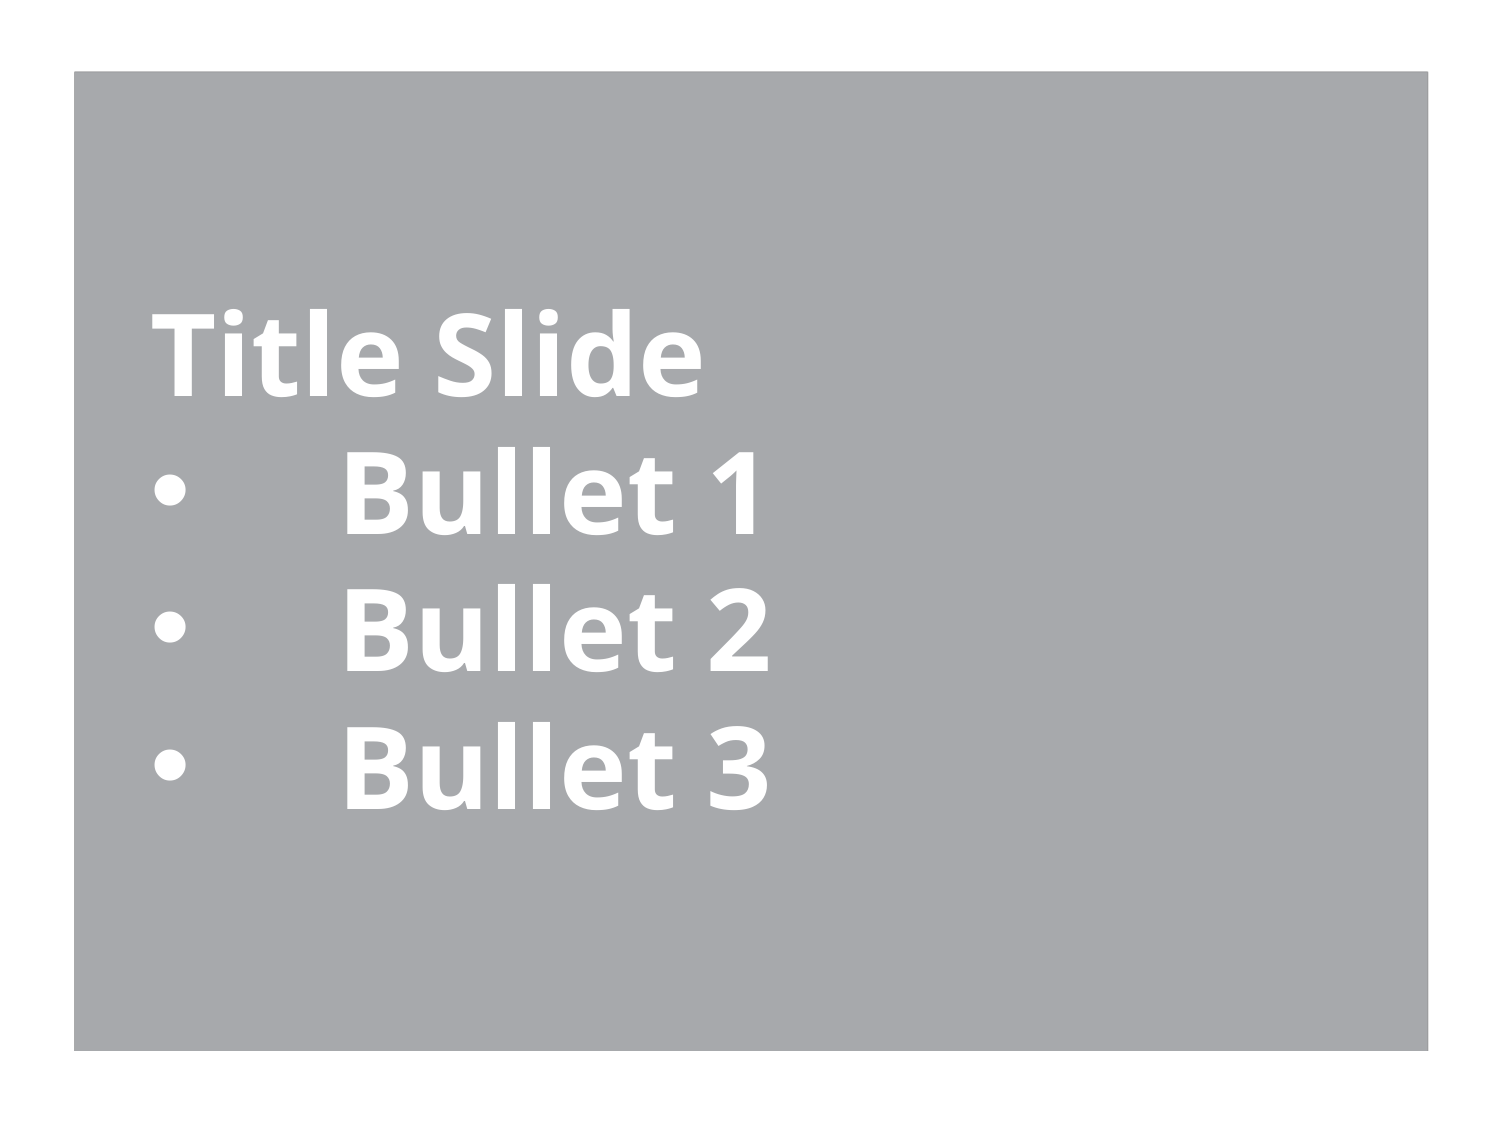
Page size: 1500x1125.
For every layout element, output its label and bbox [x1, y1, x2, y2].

picture [56, 58, 1444, 1051]
